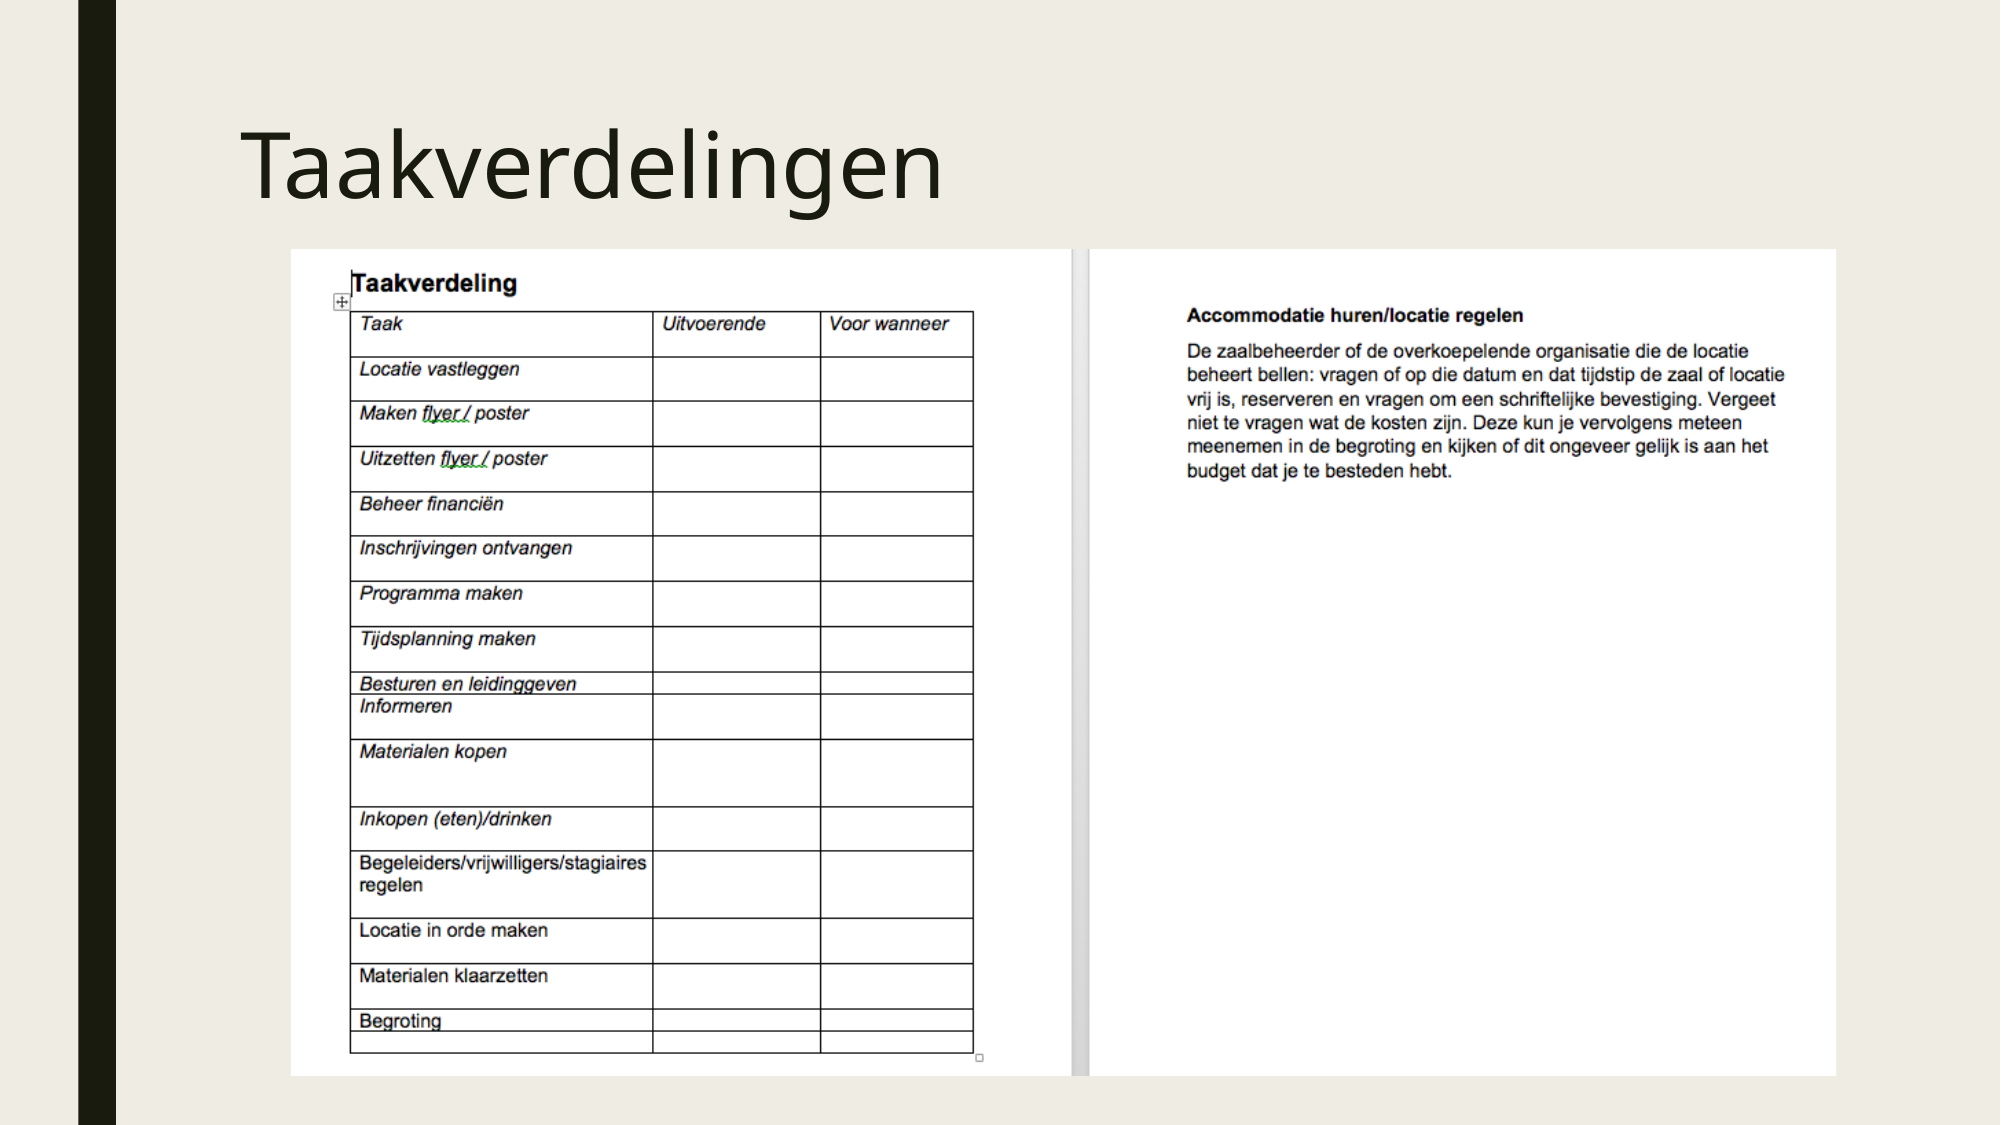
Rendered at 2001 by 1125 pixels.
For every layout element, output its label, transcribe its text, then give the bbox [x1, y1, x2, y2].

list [290, 249, 1837, 1076]
title Taakverdelingen [225, 112, 1800, 357]
